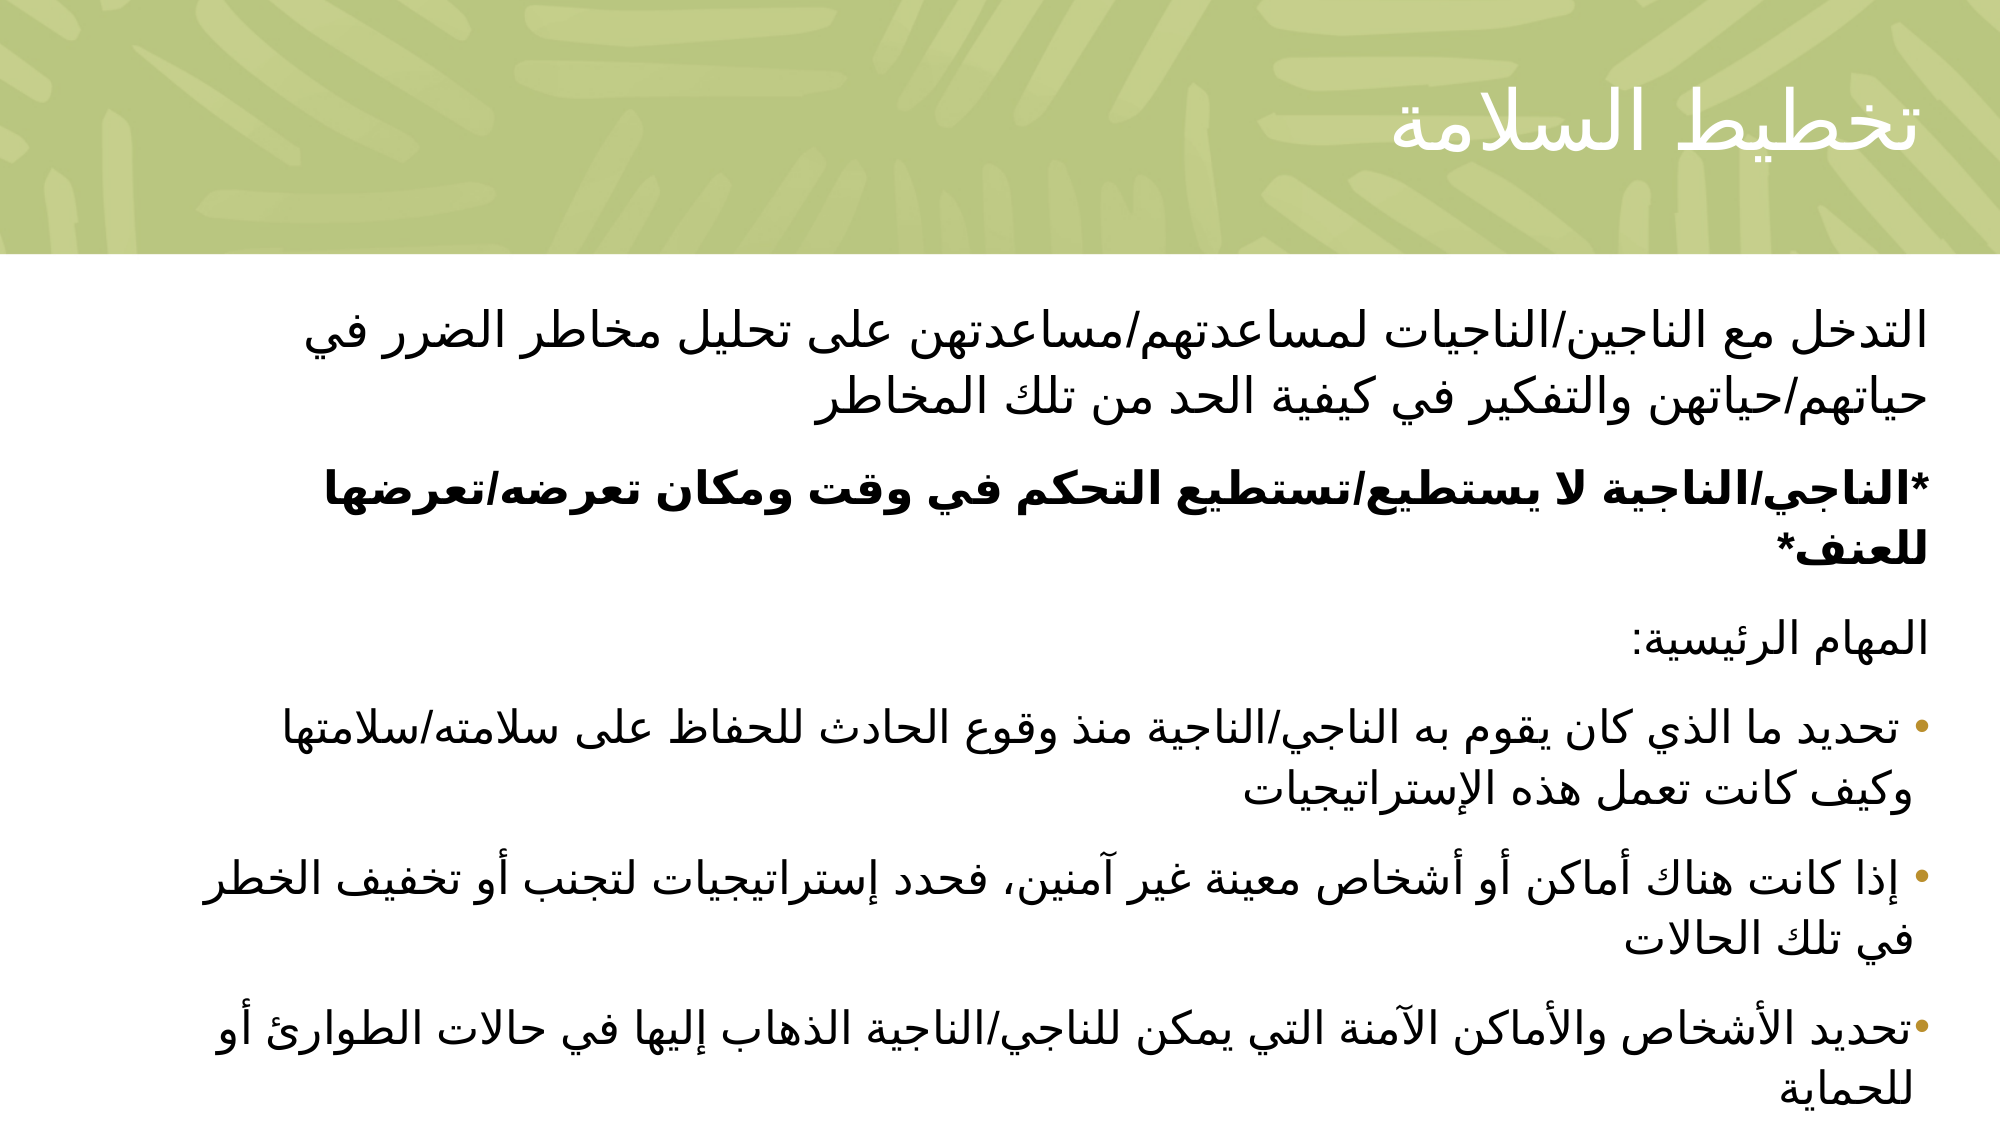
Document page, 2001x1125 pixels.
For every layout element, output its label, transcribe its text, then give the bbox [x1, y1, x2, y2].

picture [0, 0, 2000, 1125]
title تخطيط السلامة [61, 33, 1938, 220]
list التدخل مع الناجين/الناجيات لمساعدتهم/مساعدتهن على تحليل مخاطر الضرر في حياتهم/حياتهن والتفكير في كيفية الحد من تلك المخاطر *الناجي/الناجية لا يستطيع/تستطيع التحكم في وقت ومكان تعرضه/تعرضها للعنف* المهام الرئيسية: تحديد ما الذي كان يقوم به الناجي/الناجية منذ وقوع الحادث للحفاظ على سلامته/سلامتها وكيف كانت تعمل هذه الإستراتيجيات إذا كانت هناك أماكن أو أشخاص معينة غير آمنين، فحدد إستراتيجيات لتجنب أو تخفيف الخطر في تلك الحالات تحديد الأشخاص والأماكن الآمنة التي يمكن للناجي/الناجية الذهاب إليها في حالات الطوارئ أو للحماية [165, 284, 1938, 1036]
